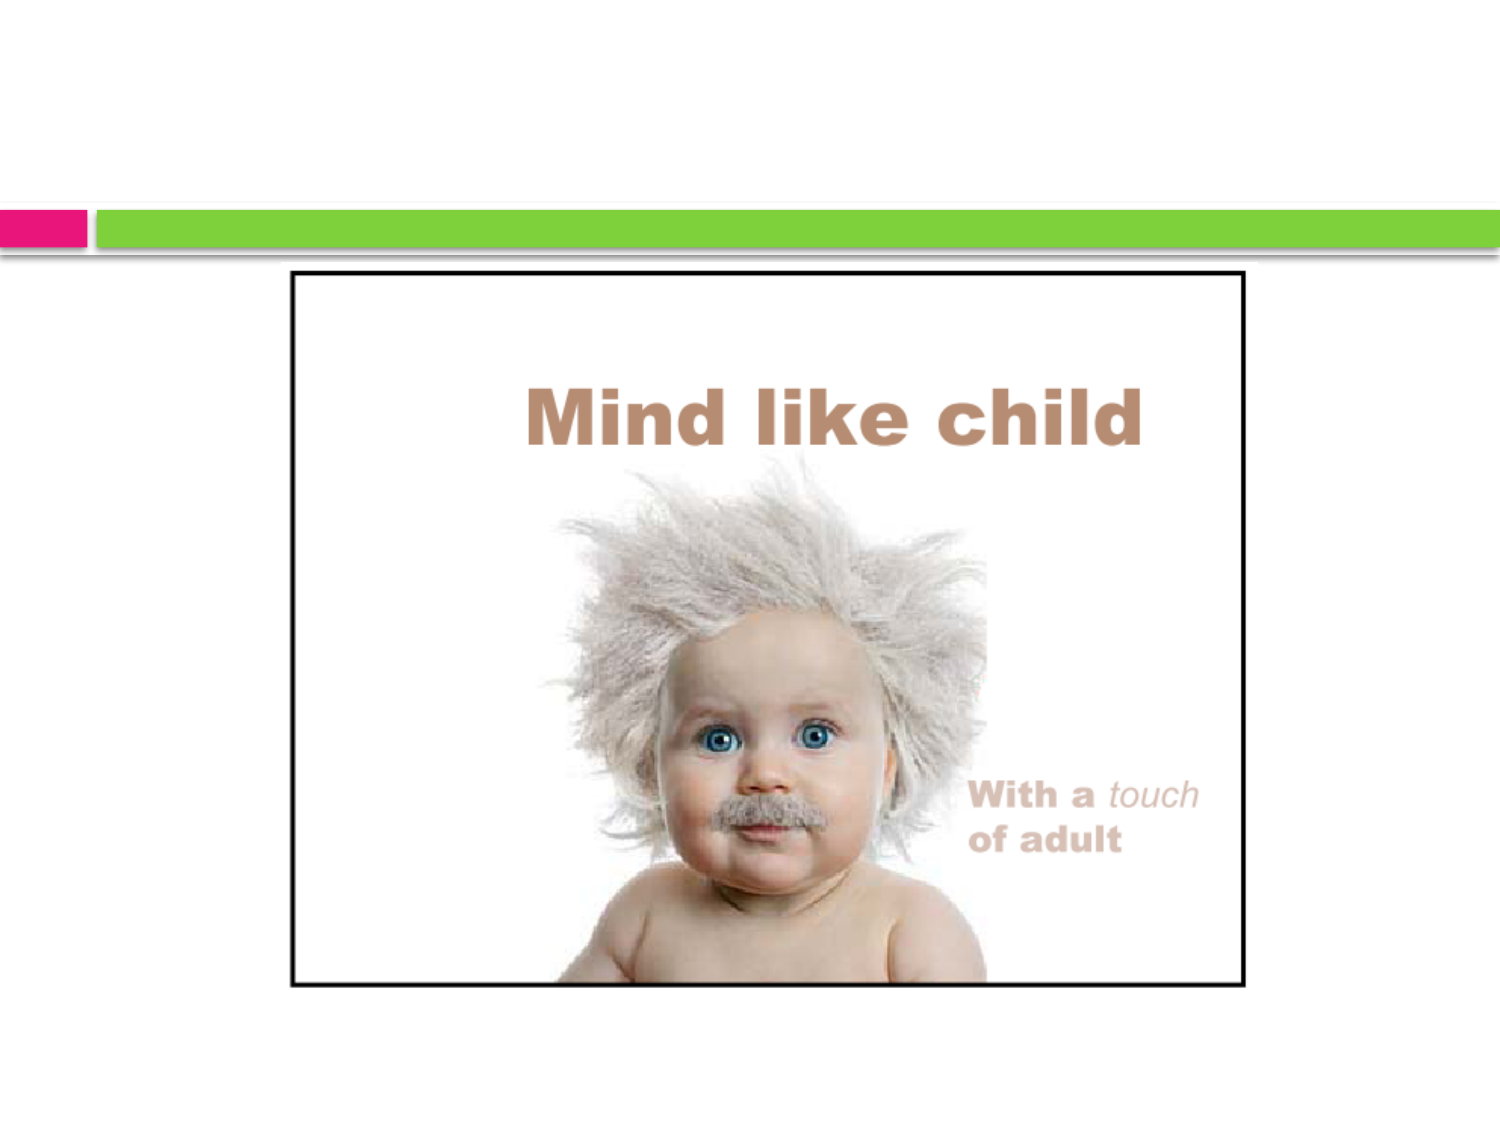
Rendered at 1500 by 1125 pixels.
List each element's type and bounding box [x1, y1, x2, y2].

list [280, 262, 1258, 1001]
